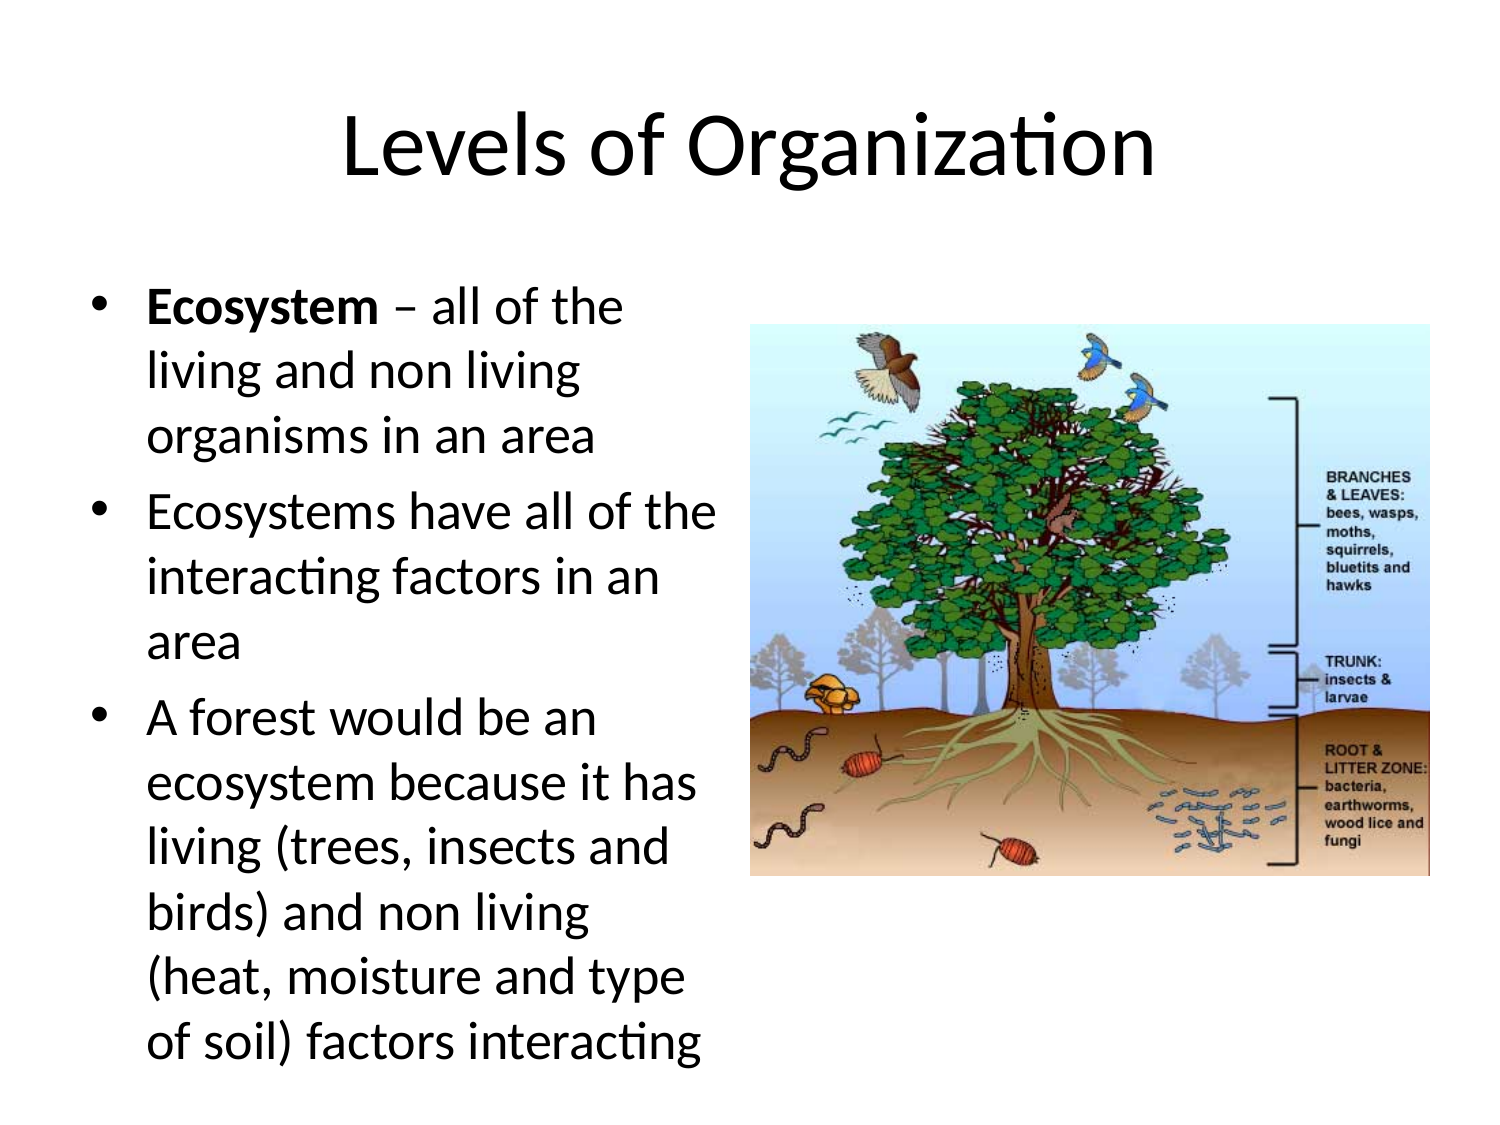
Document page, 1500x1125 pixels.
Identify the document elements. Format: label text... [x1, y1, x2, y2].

title Levels of Organization [75, 45, 1425, 233]
picture [749, 324, 1430, 876]
list Ecosystem – all of the living and non living organisms in an area Ecosystems have all of the interacting factors in an area A forest would be an ecosystem because it has living (trees, insects and birds) and non living (heat, moisture and type of soil) factors interacting [75, 262, 738, 1088]
